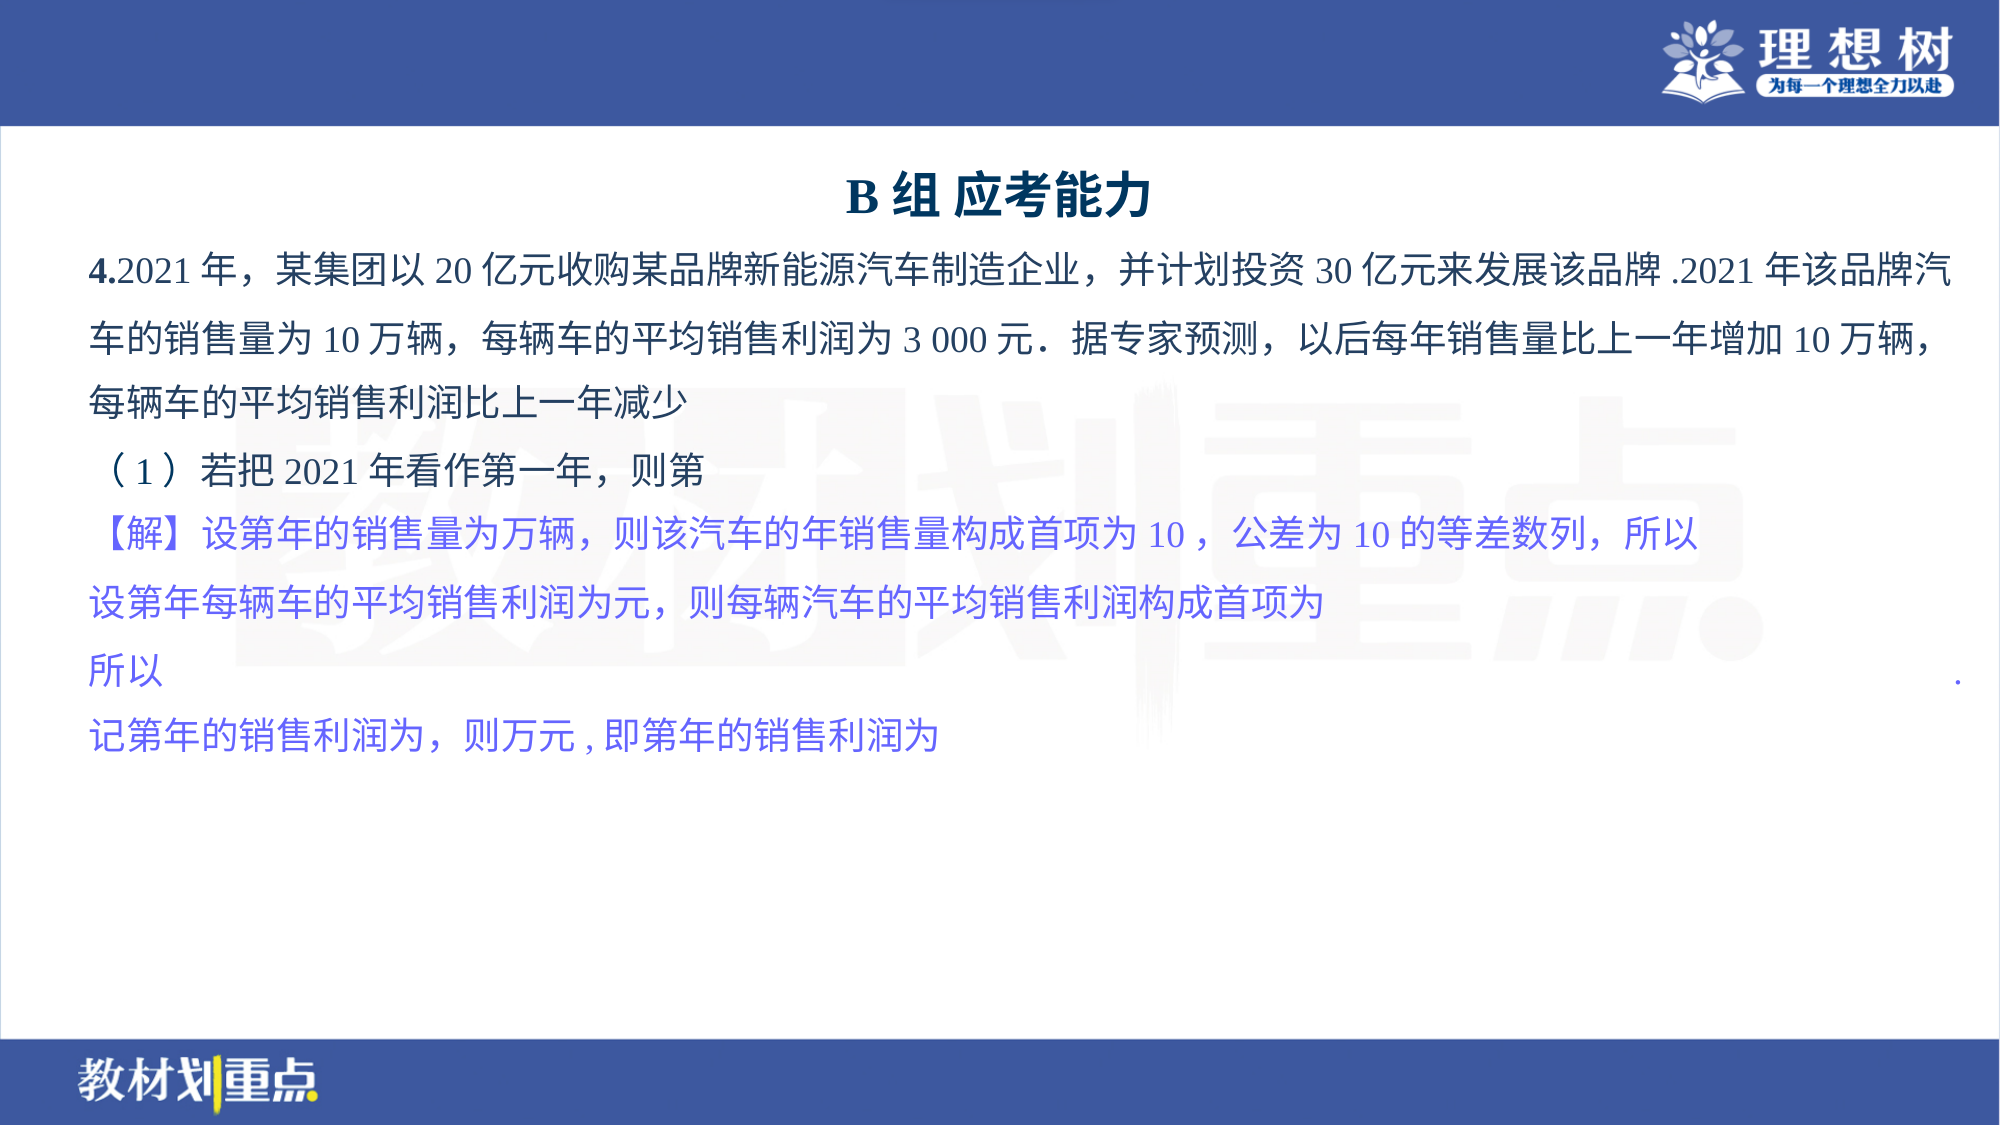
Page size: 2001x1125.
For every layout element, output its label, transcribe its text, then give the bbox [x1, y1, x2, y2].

picture [0, 0, 2000, 1125]
text_box B组 应考能力 [88, 135, 1911, 283]
